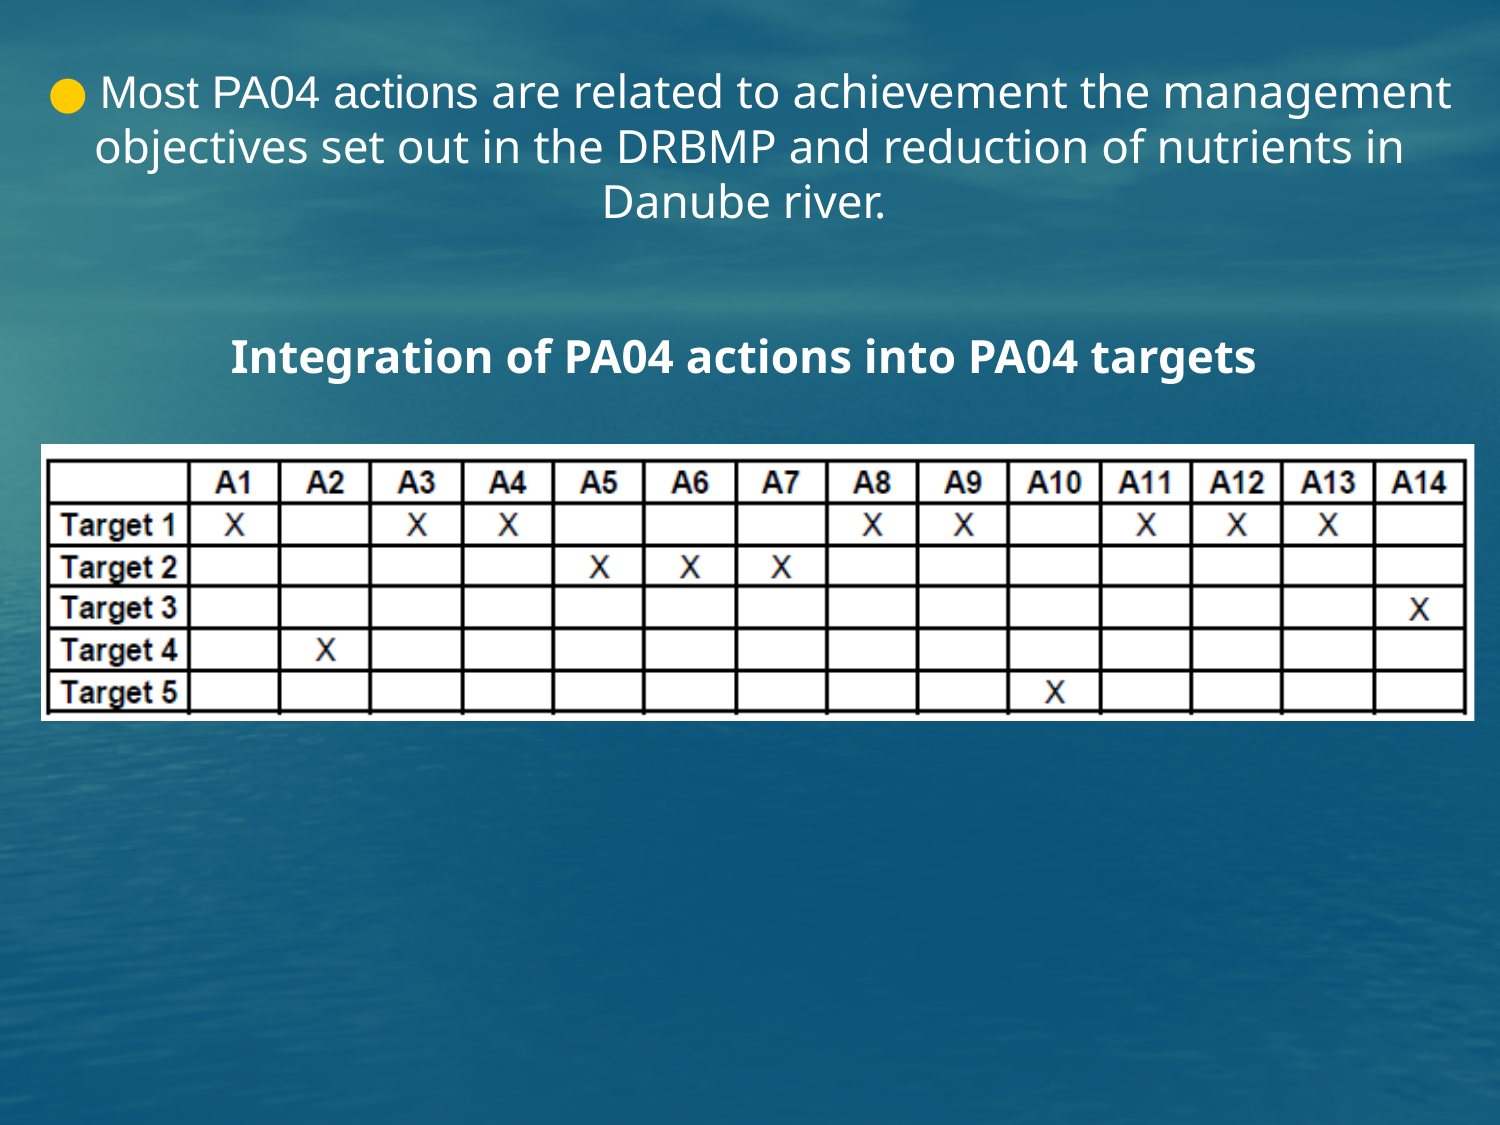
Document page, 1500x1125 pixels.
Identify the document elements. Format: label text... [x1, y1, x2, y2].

subtitle ● Most PA04 actions are related to achievement the management objectives set out in the DRBMP and reduction of nutrients in Danube river. Integration of PA04 actions into PA04 targets [0, 0, 1500, 1125]
picture [40, 444, 1475, 721]
